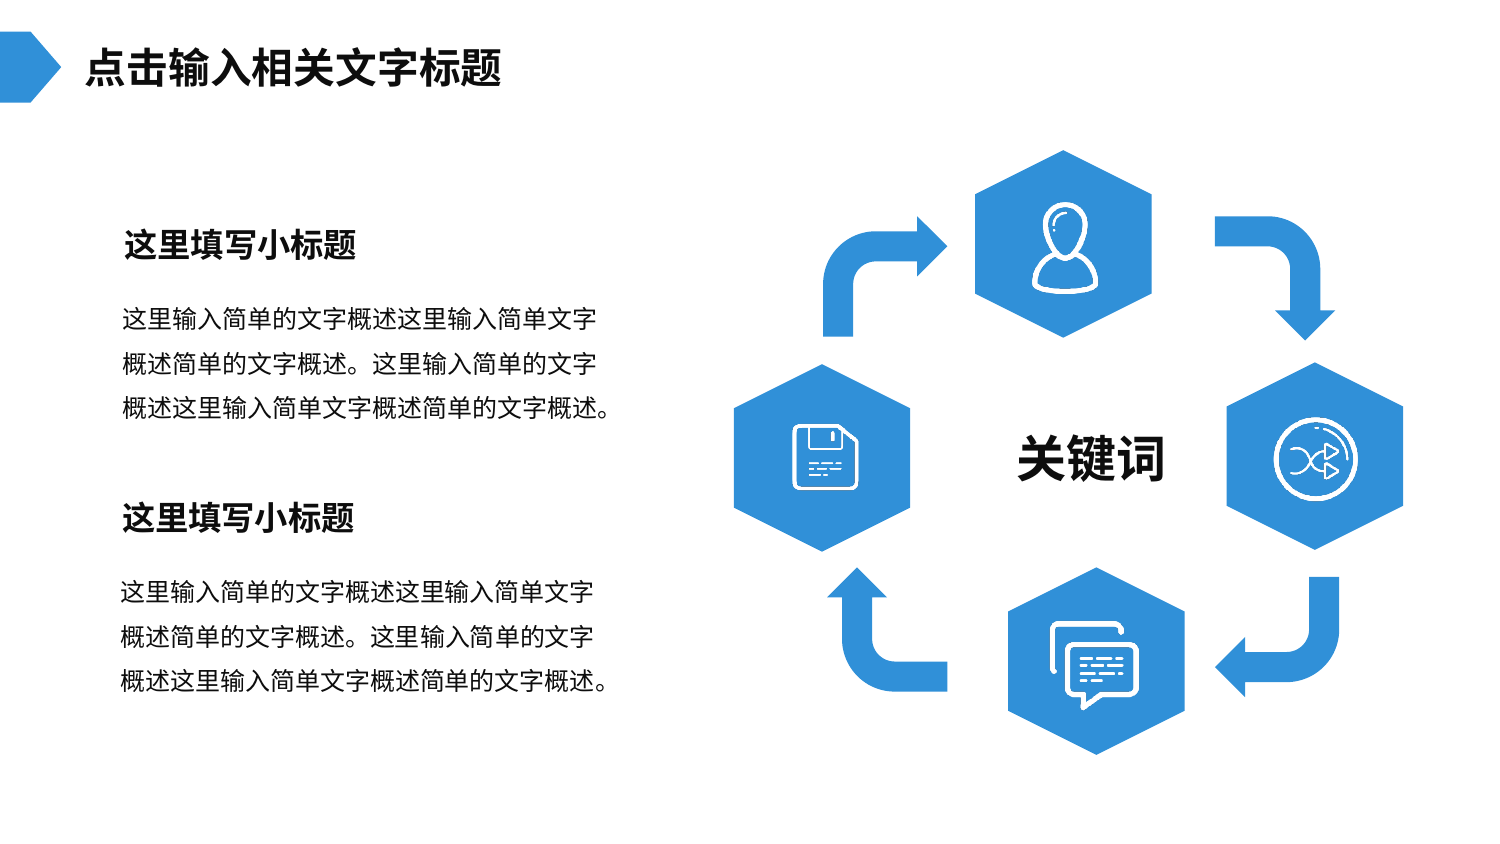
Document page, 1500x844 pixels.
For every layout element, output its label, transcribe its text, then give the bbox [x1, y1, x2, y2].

text_box [1006, 565, 1187, 757]
text_box [0, 29, 63, 105]
text_box 这里输入简单的文字概述这里输入简单文字概述简单的文字概述。这里输入简单的文字概述这里输入简单文字概述简单的文字概述。 [100, 551, 630, 706]
picture [785, 421, 861, 491]
text_box [731, 362, 913, 554]
text_box 这里填写小标题 [102, 493, 486, 548]
text_box 这里输入简单的文字概述这里输入简单文字概述简单的文字概述。这里输入简单的文字概述这里输入简单文字概述简单的文字概述。 [102, 278, 632, 433]
text_box [1224, 360, 1406, 552]
text_box [821, 214, 950, 339]
text_box 关键词 [1002, 420, 1182, 495]
picture [1015, 200, 1112, 296]
picture [1268, 411, 1362, 508]
text_box 这里填写小标题 [104, 220, 488, 275]
text_box [1212, 574, 1342, 700]
text_box 点击输入相关文字标题 [70, 34, 518, 100]
text_box [973, 148, 1154, 340]
text_box [825, 565, 950, 694]
picture [1044, 614, 1144, 718]
text_box [1212, 214, 1338, 343]
